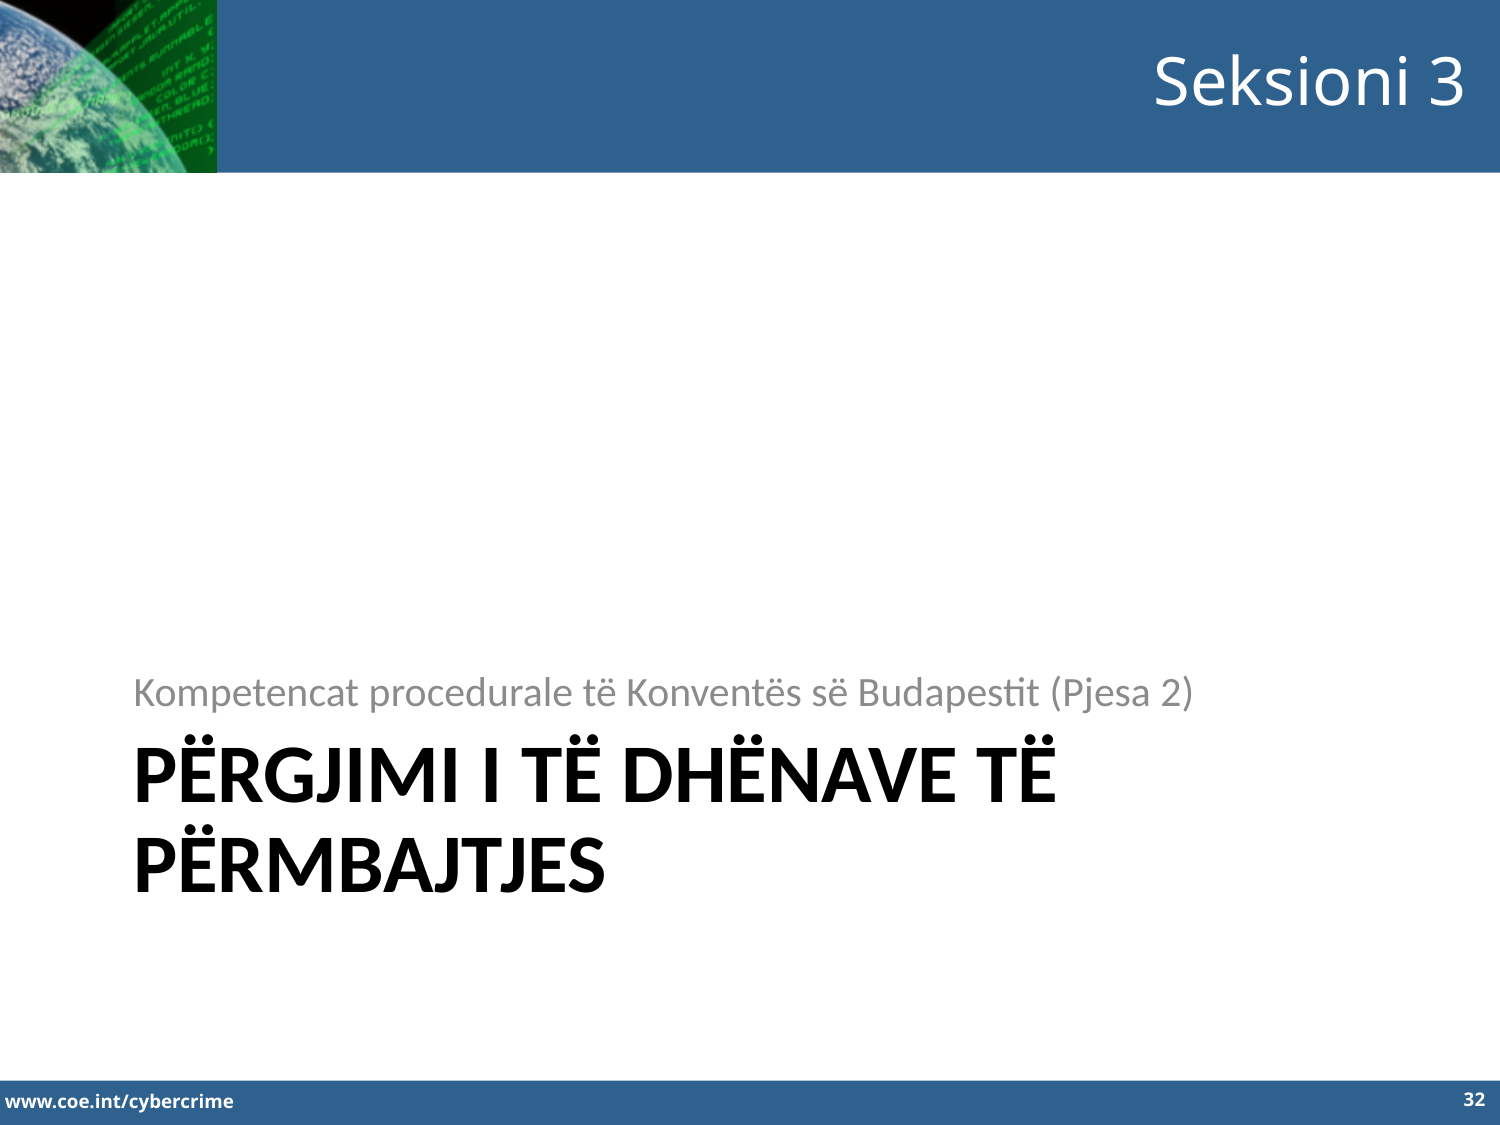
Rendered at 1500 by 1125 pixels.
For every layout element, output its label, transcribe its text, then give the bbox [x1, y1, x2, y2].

text_box Seksioni 3 [230, 31, 1483, 126]
picture [0, 0, 217, 173]
title PËRGJIMI I TË DHËNAVE TË PËRMBAJTJES [118, 723, 1394, 947]
list Kompetencat procedurale të Konventës së Budapestit (Pjesa 2) [118, 476, 1394, 723]
